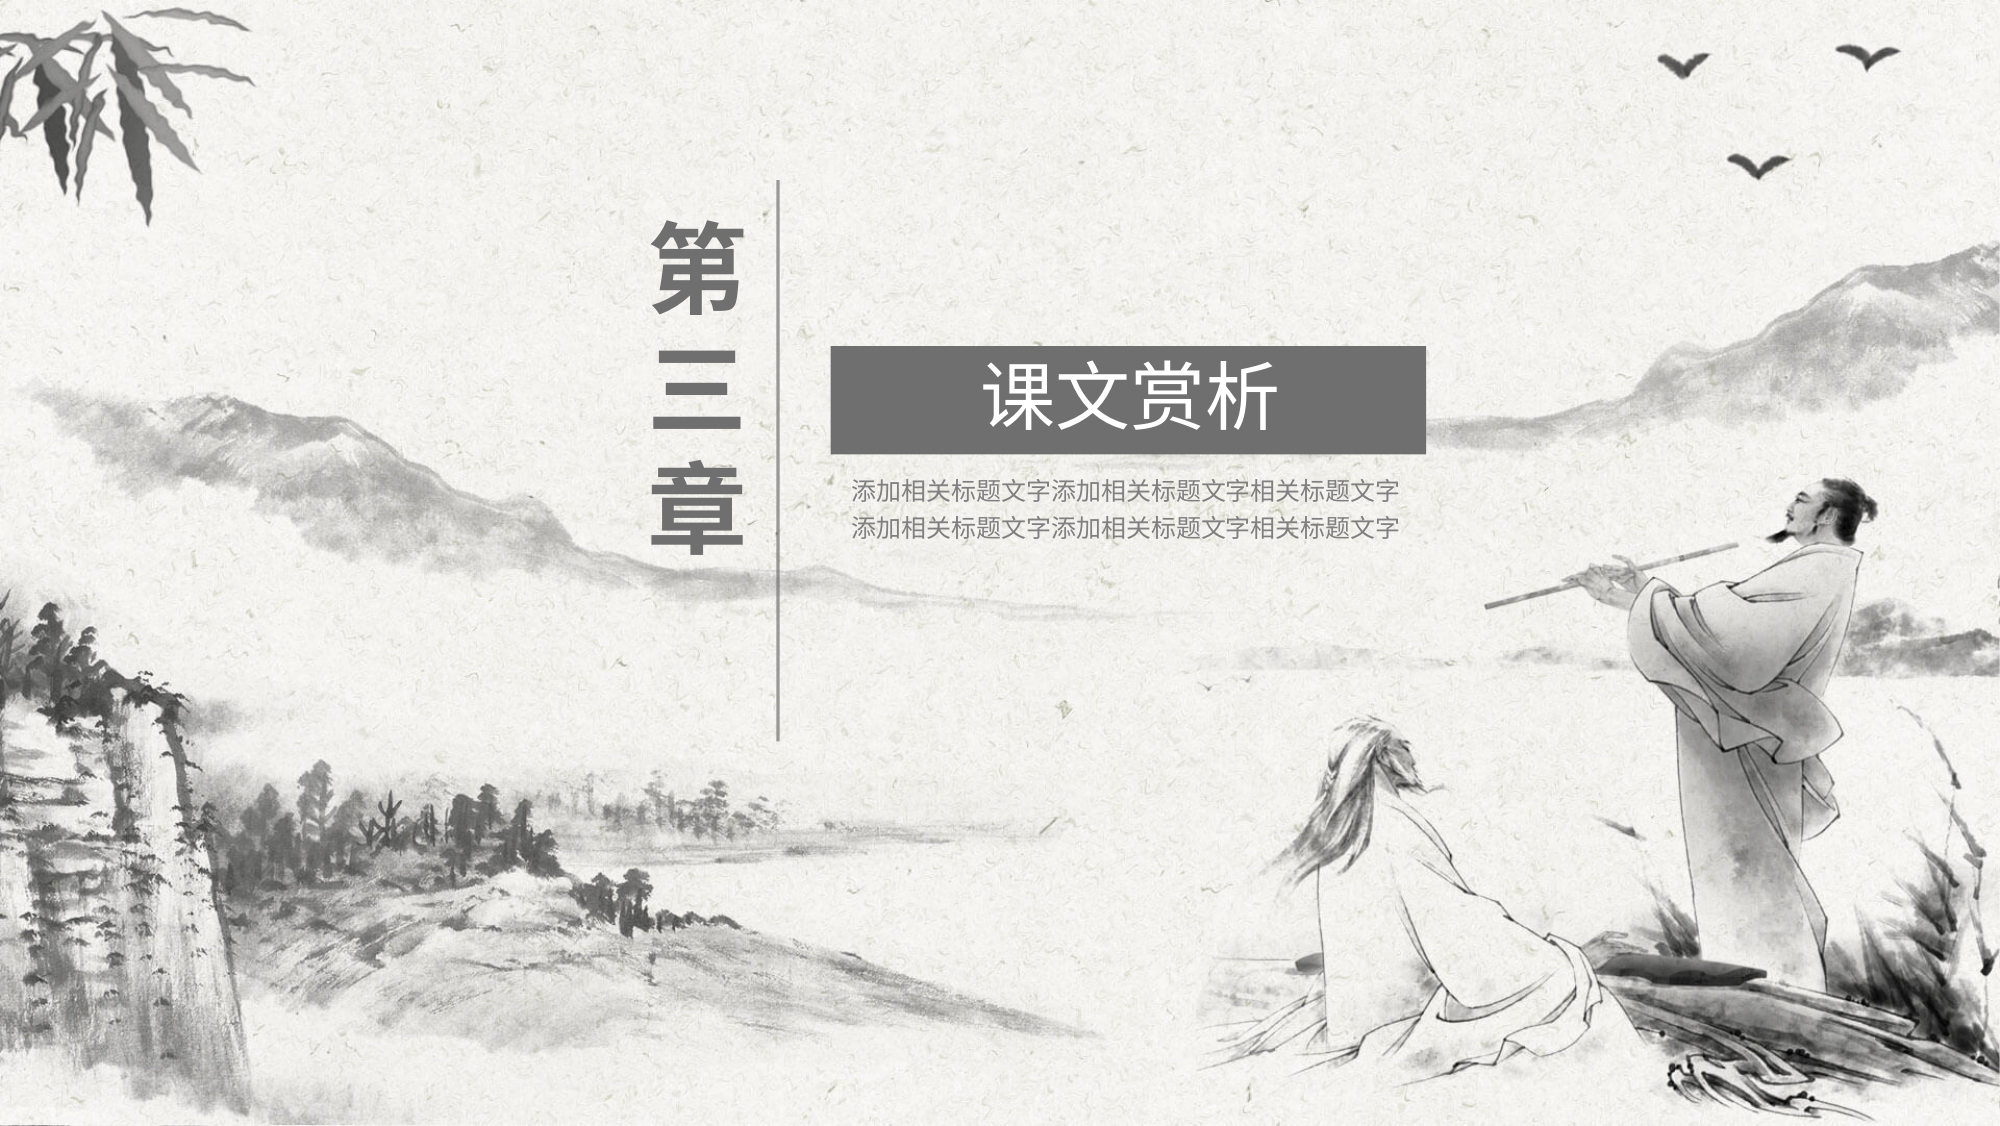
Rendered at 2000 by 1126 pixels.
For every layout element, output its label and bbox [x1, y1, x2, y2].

picture [0, 0, 2000, 1126]
text_box [830, 341, 1427, 455]
